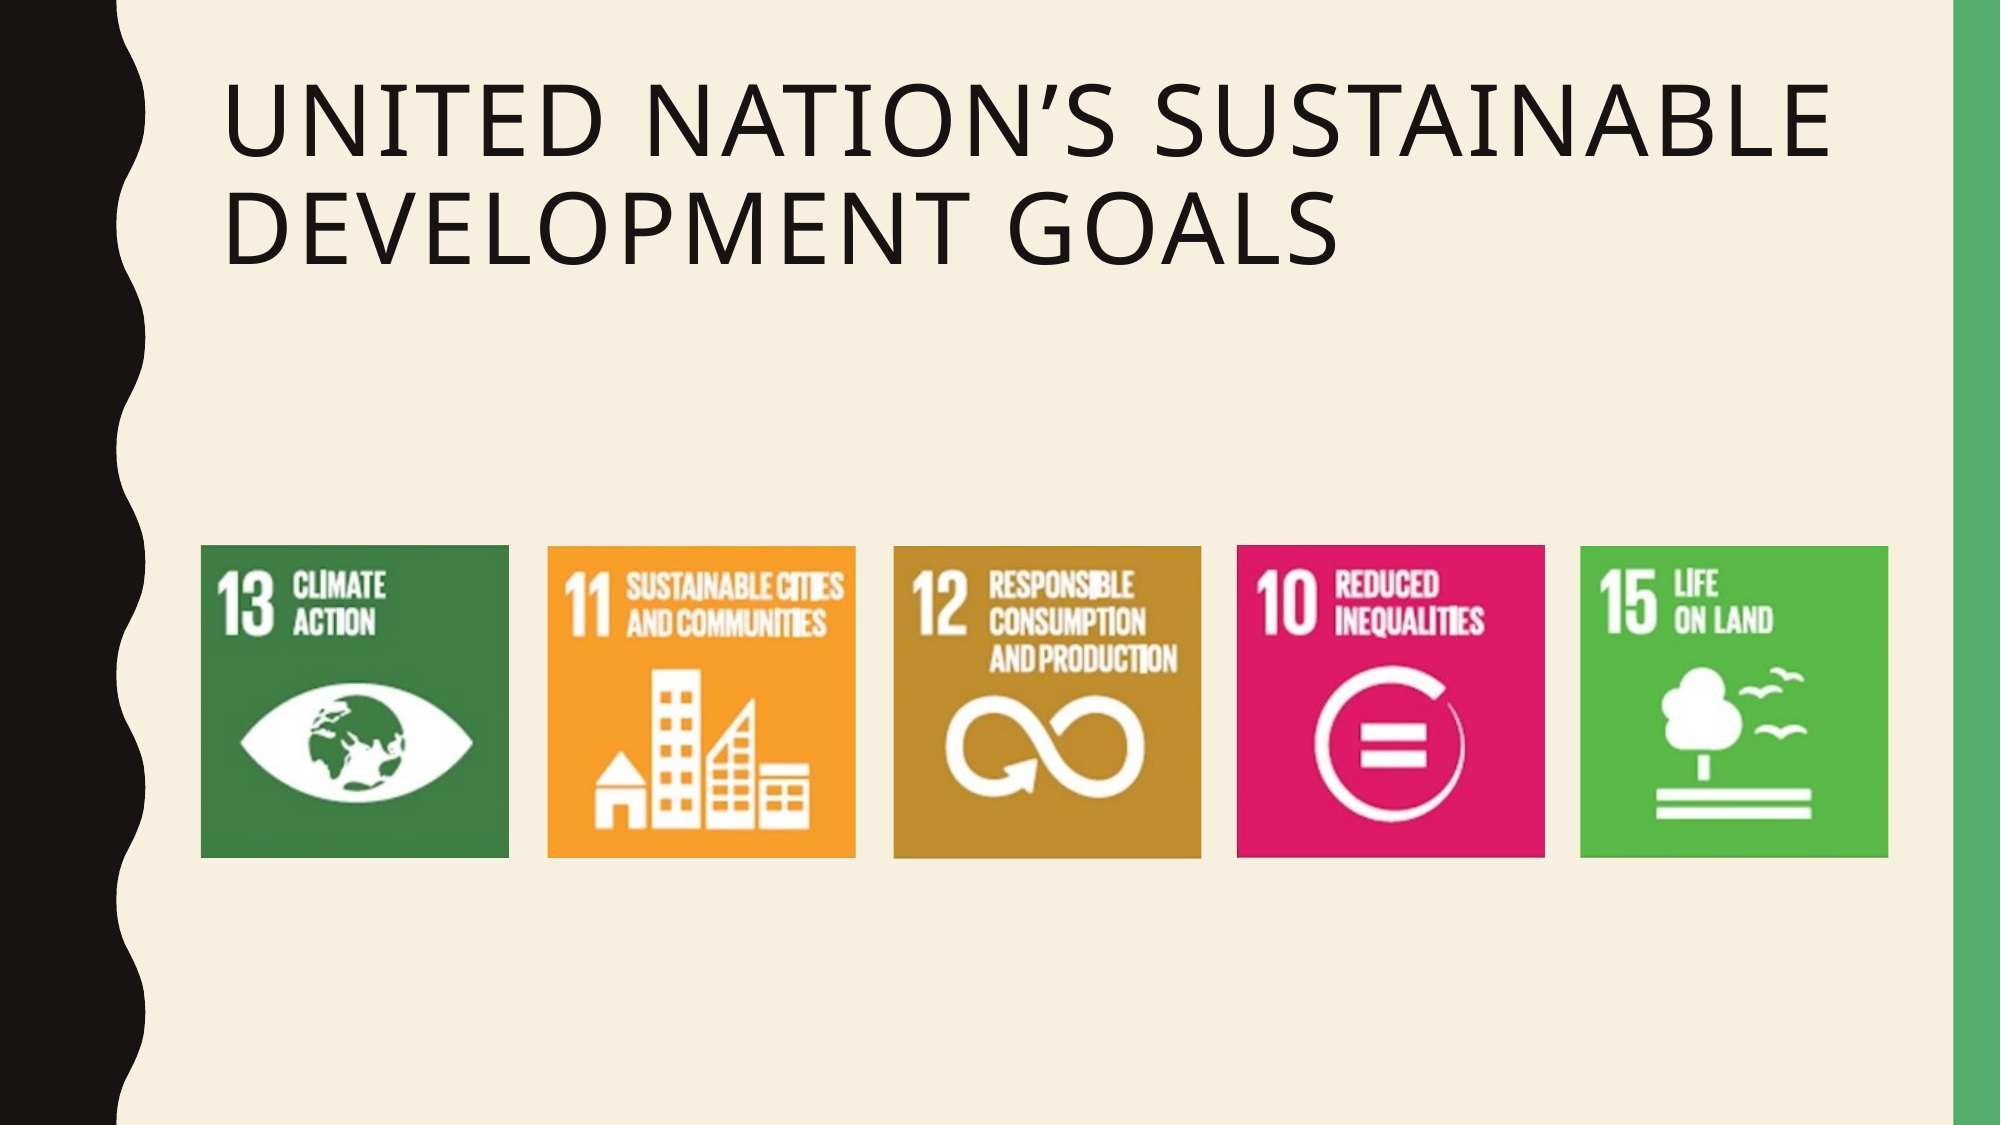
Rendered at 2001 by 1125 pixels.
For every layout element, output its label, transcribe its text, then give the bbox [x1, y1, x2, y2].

picture [1580, 546, 1889, 858]
picture [893, 546, 1202, 859]
picture [200, 545, 509, 858]
text_box [0, 0, 2000, 75]
picture [1236, 545, 1545, 858]
text_box [1044, 65, 1105, 160]
picture [547, 546, 856, 858]
title United Nation’s Sustainable Development Goals [205, 75, 1875, 308]
